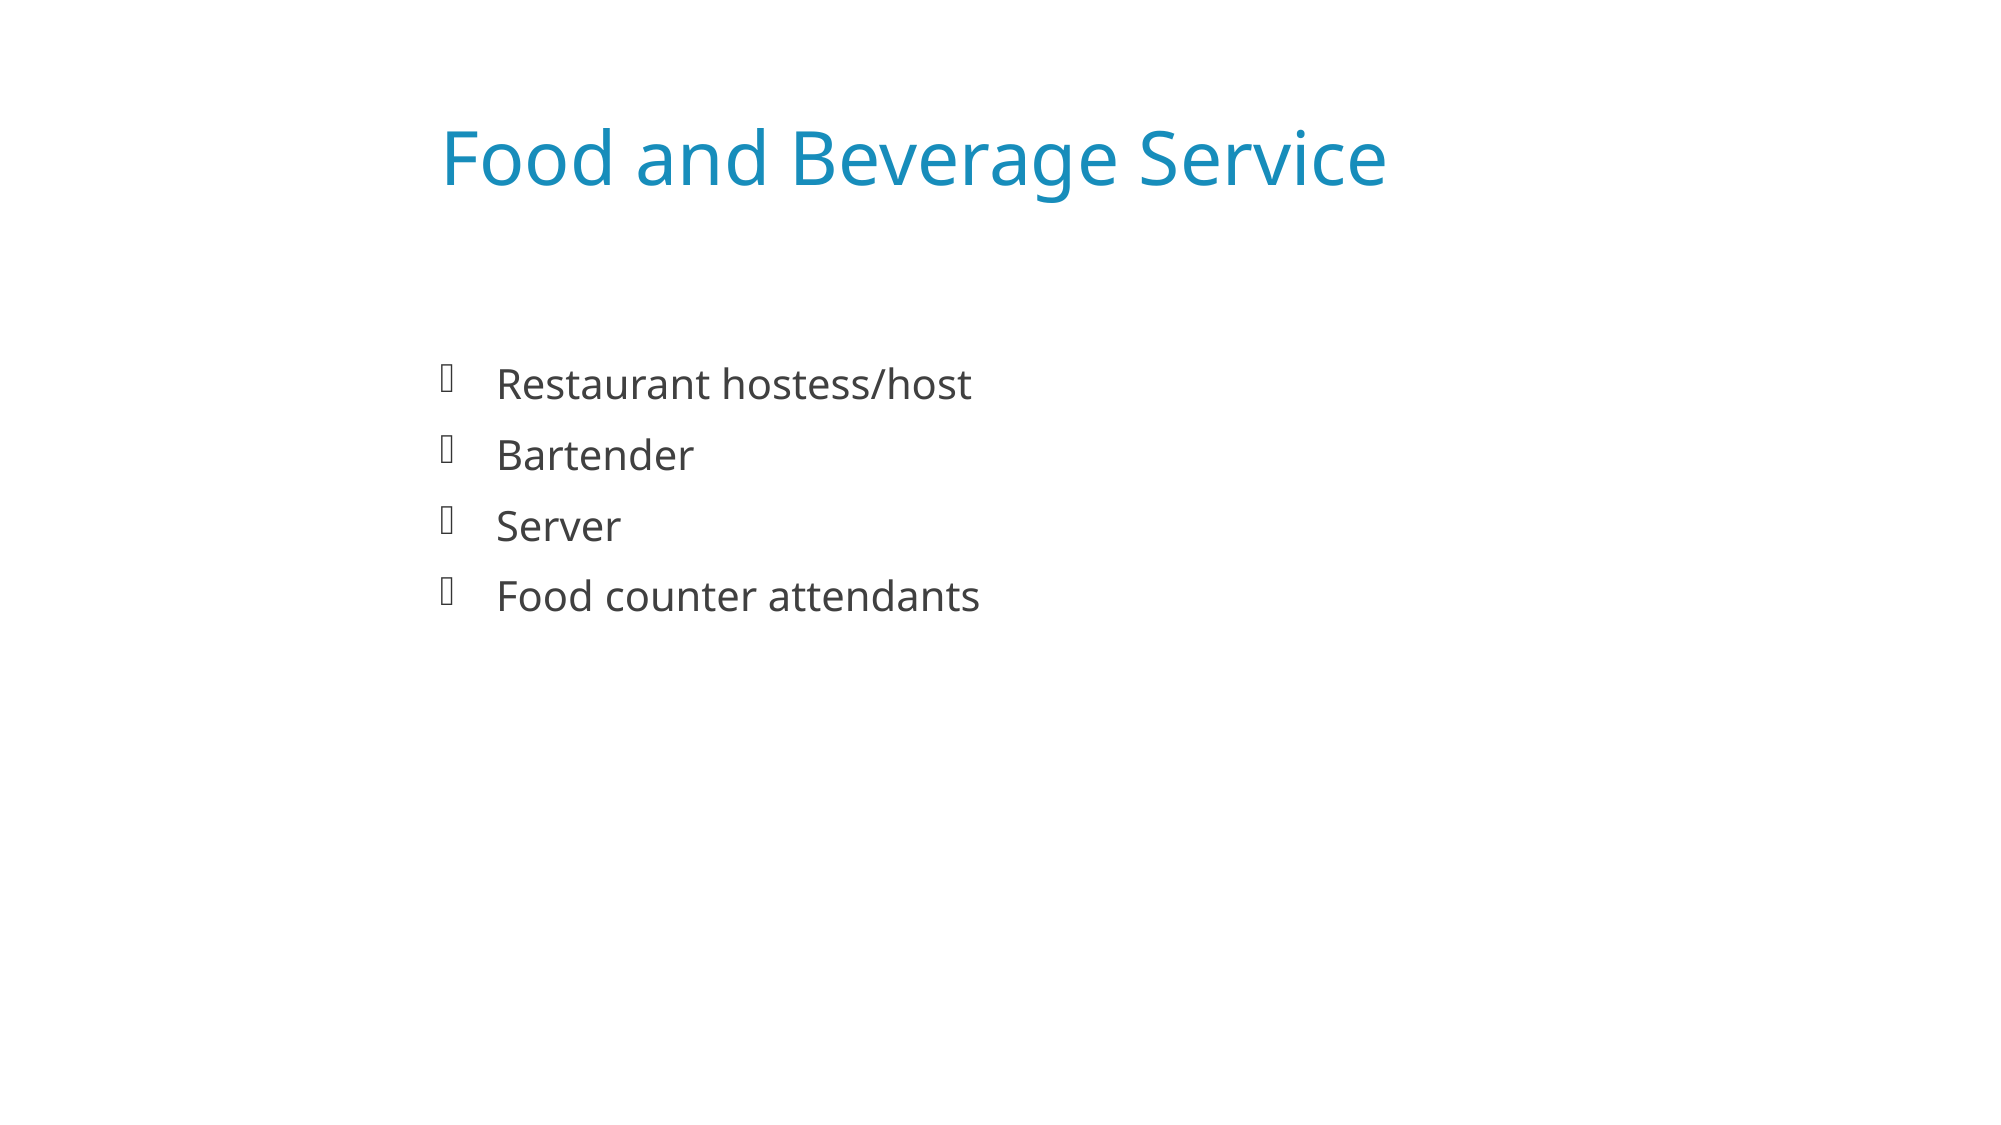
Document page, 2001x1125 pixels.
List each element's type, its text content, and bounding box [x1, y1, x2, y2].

list Restaurant hostess/host Bartender Server Food counter attendants [424, 350, 1888, 970]
title Food and Beverage Service [425, 102, 1888, 313]
